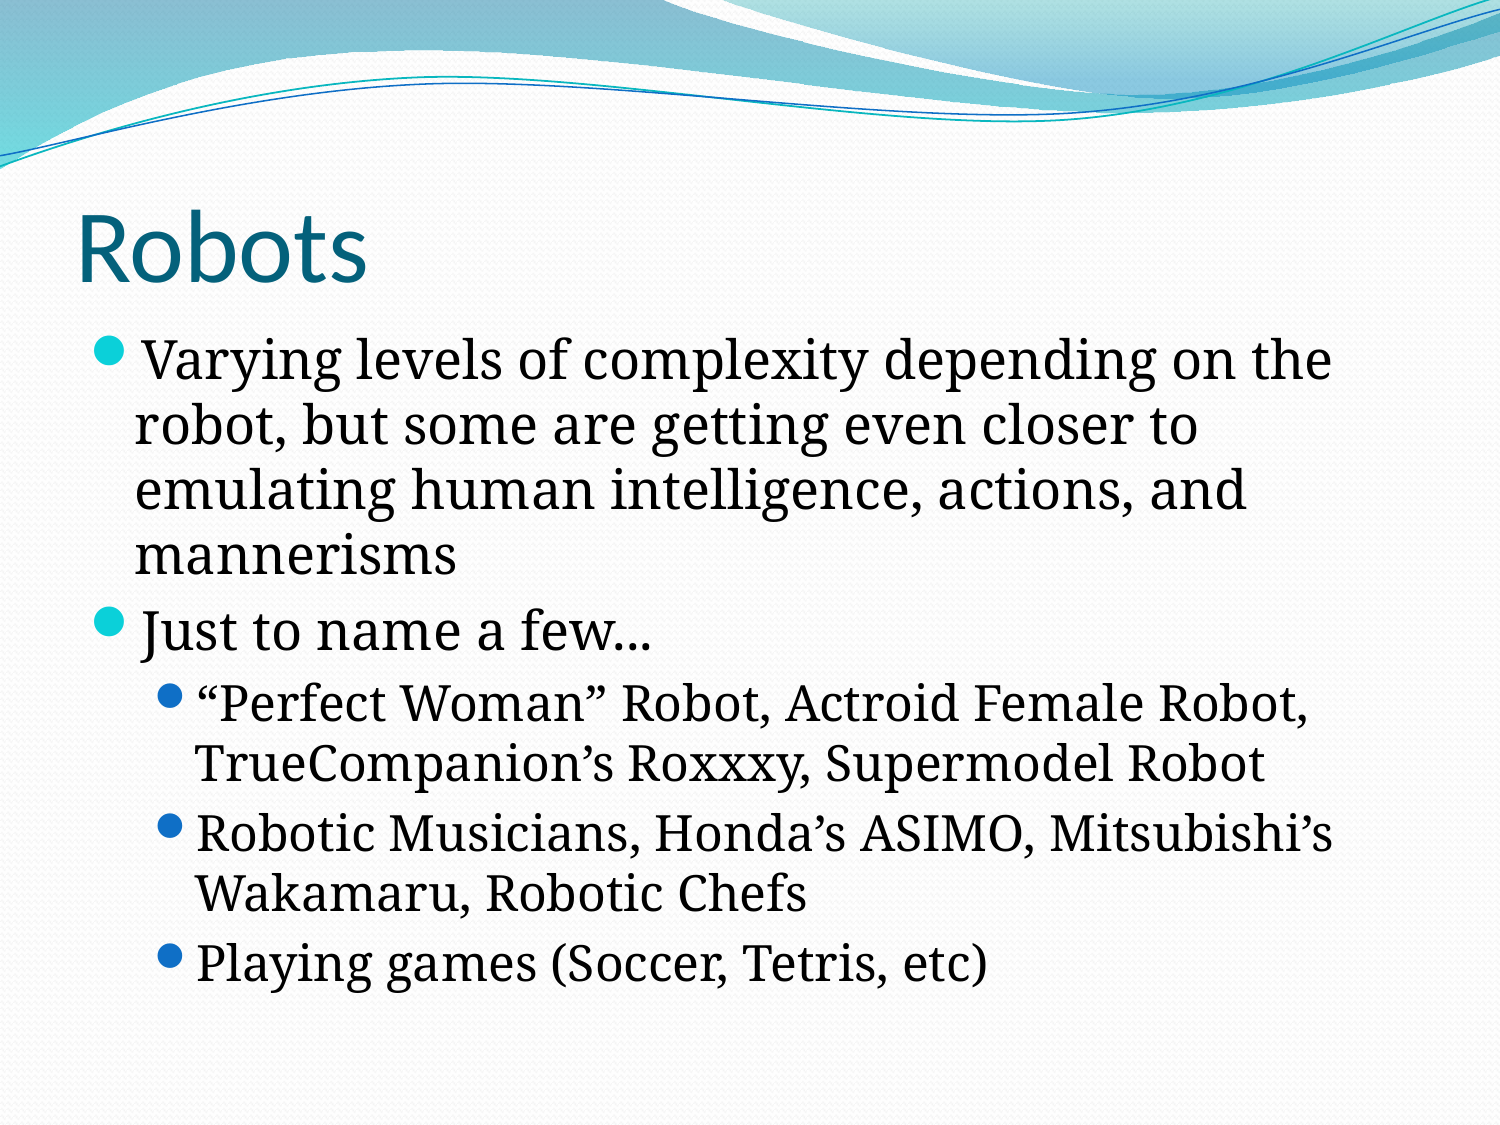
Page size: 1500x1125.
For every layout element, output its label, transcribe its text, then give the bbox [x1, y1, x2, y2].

title Robots [75, 115, 1425, 303]
list Varying levels of complexity depending on the robot, but some are getting even closer to emulating human intelligence, actions, and mannerisms Just to name a few... “Perfect Woman” Robot, Actroid Female Robot, TrueCompanion’s Roxxxy, Supermodel Robot Robotic Musicians, Honda’s ASIMO, Mitsubishi’s Wakamaru, Robotic Chefs Playing games (Soccer, Tetris, etc) [75, 317, 1425, 1038]
